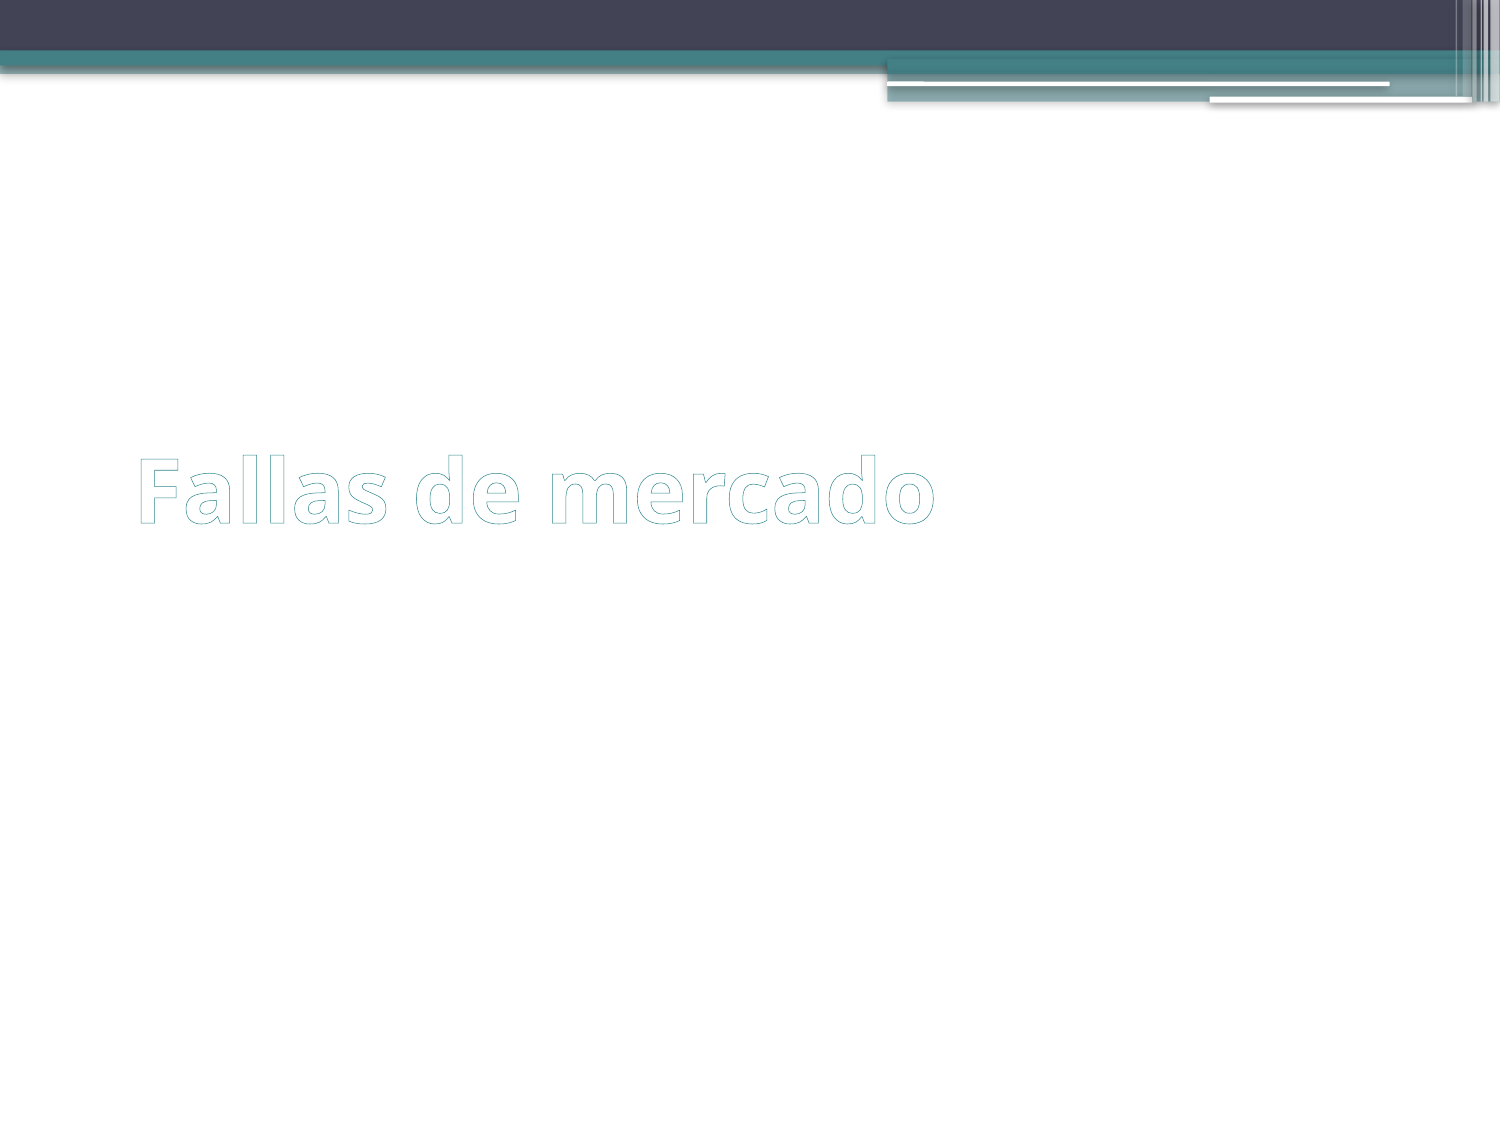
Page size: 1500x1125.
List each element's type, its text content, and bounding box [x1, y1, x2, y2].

title Fallas de mercado [118, 324, 1394, 549]
